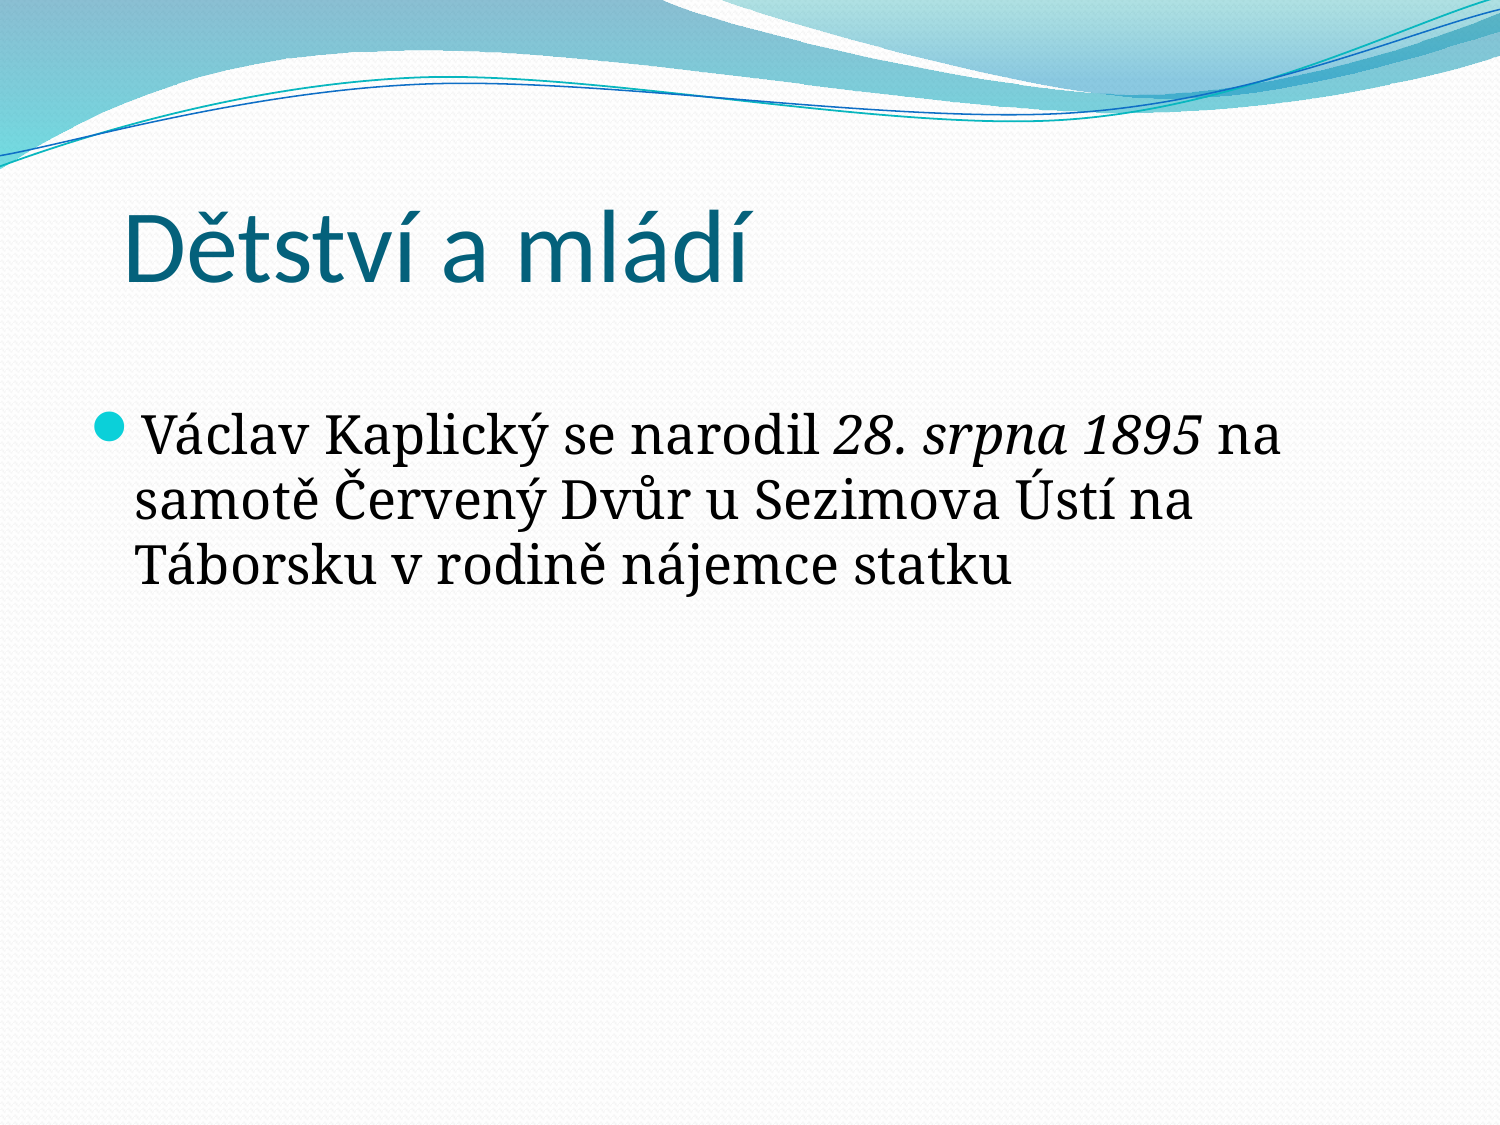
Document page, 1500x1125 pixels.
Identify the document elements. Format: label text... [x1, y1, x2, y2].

list Václav Kaplický se narodil 28. srpna 1895 na samotě Červený Dvůr u Sezimova Ústí na Táborsku v rodině nájemce statku [74, 317, 1426, 1038]
title Dětství a mládí [74, 115, 1426, 304]
